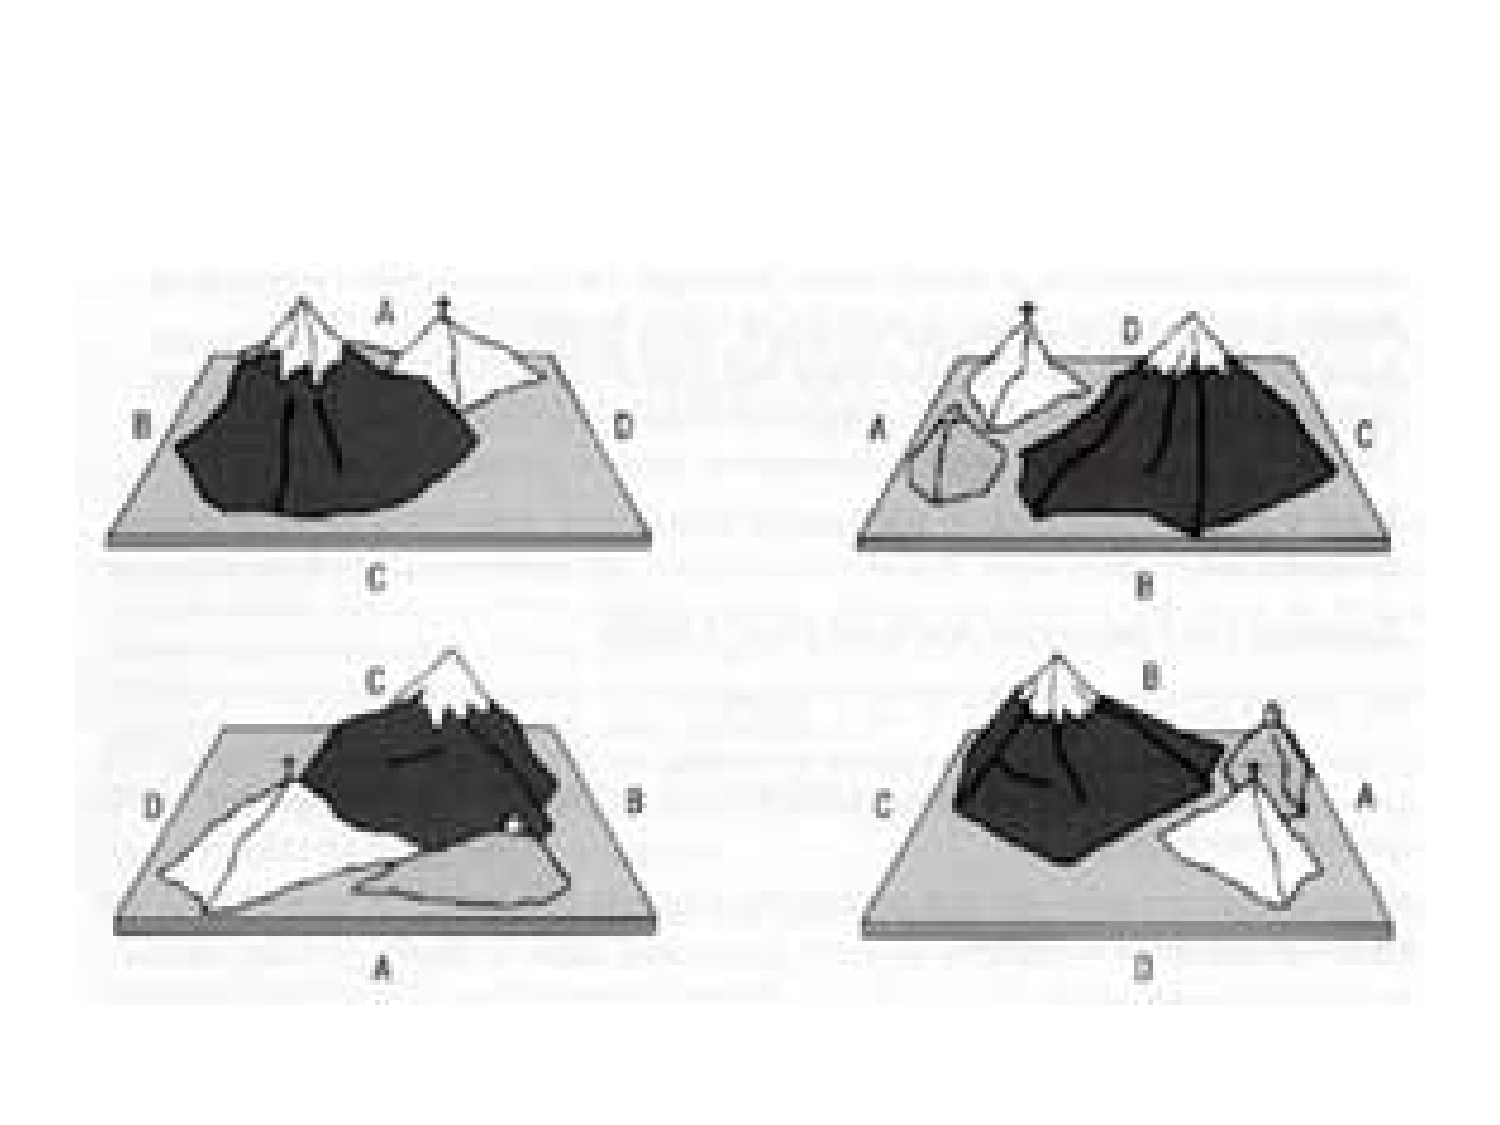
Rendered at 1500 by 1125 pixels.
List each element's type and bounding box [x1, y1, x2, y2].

list [74, 262, 1426, 1006]
